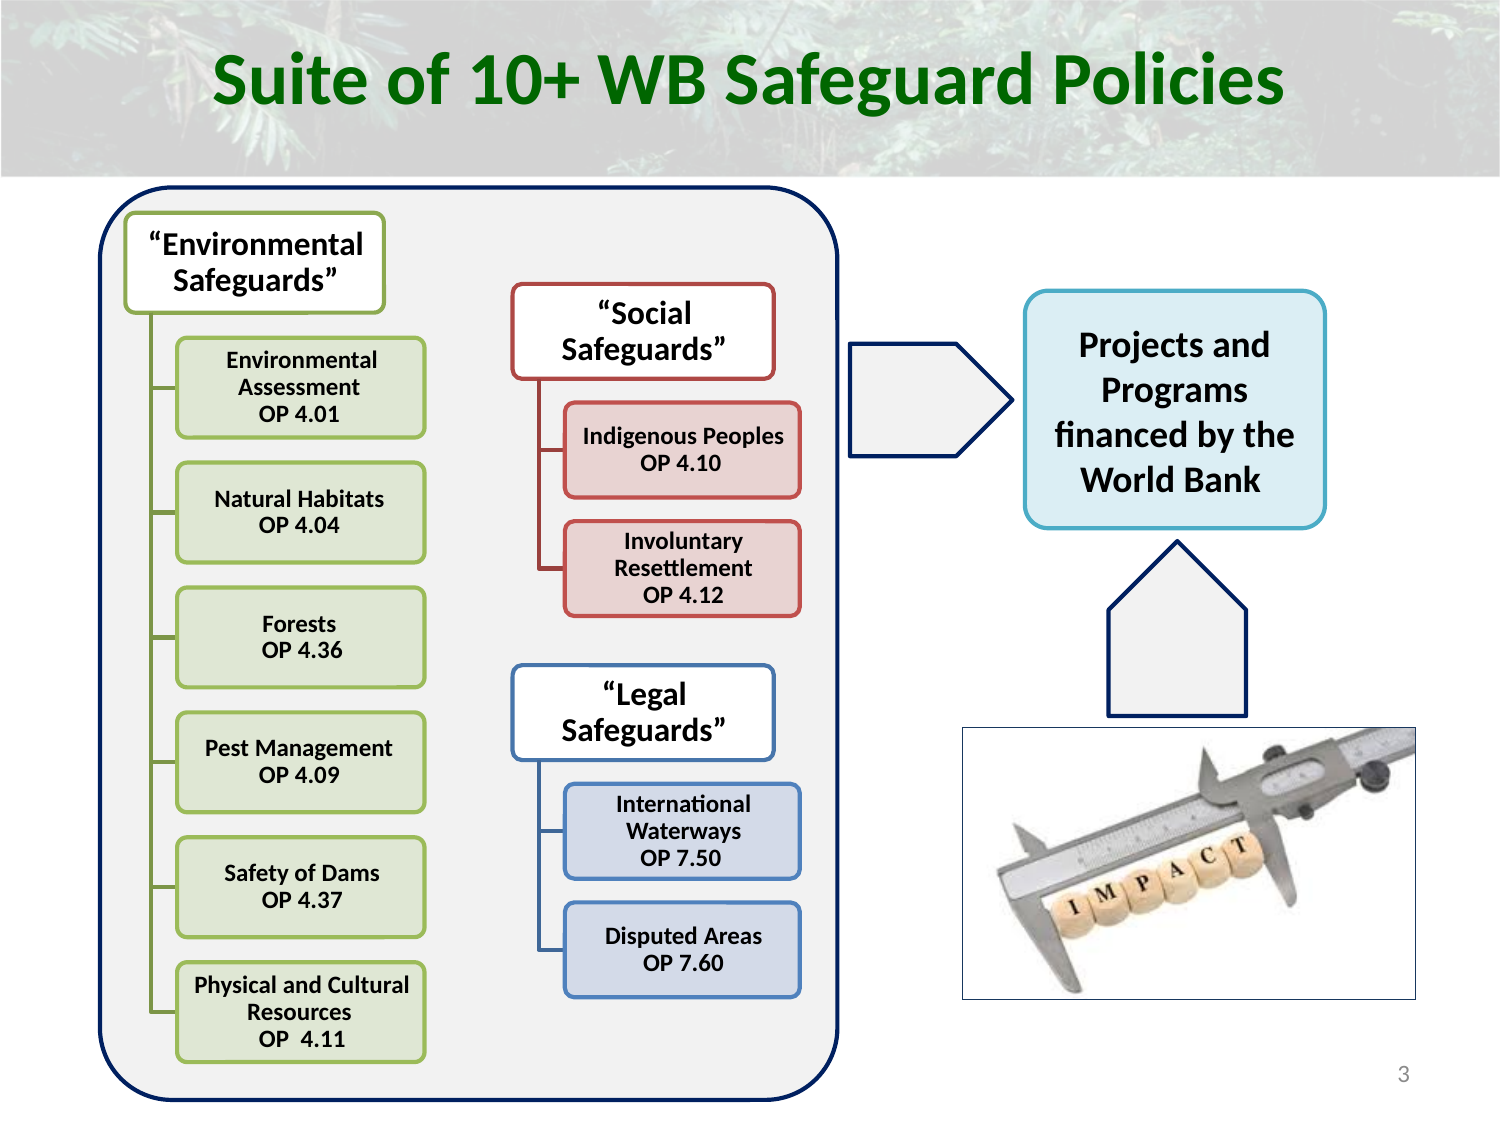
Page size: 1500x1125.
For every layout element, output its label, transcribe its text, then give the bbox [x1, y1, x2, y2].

text_box Suite of 10+ WB Safeguard Policies [0, 0, 1500, 152]
text_box [847, 341, 1015, 459]
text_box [62, 212, 488, 1063]
slide_number 3 [1074, 1042, 1425, 1103]
text_box [1106, 538, 1249, 719]
text_box [111, 185, 840, 1103]
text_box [512, 587, 801, 1076]
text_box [512, 237, 801, 587]
text_box Projects and Programs financed by the World Bank [1022, 288, 1328, 531]
picture [962, 727, 1416, 1000]
